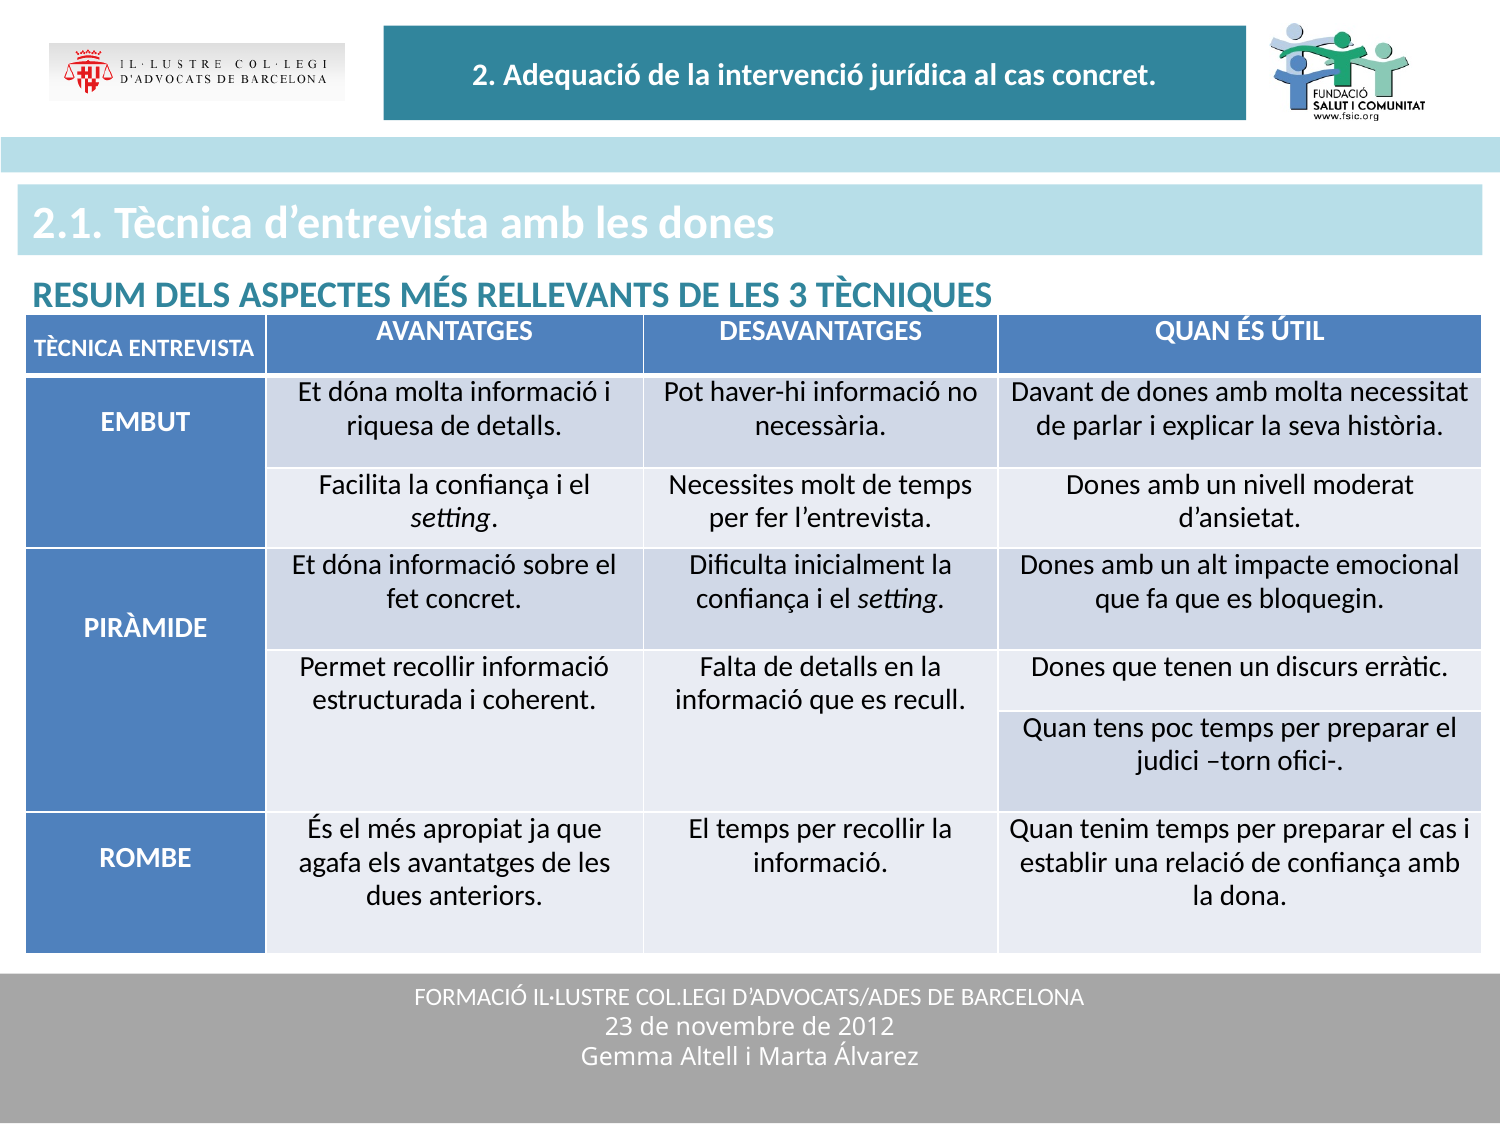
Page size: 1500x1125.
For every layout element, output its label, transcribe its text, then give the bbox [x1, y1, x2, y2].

table_header QUAN ÉS ÚTIL [999, 315, 1481, 373]
table_cell Quan tenim temps per preparar el cas i establir una relació de confiança amb la dona. [999, 813, 1481, 953]
table_cell Davant de dones amb molta necessitat de parlar i explicar la seva història. [999, 378, 1481, 467]
table_cell Dificulta inicialment la confiança i el setting. [644, 549, 997, 649]
table_cell Dones que tenen un discurs erràtic. [999, 651, 1481, 710]
table_cell Dones amb un nivell moderat d’ansietat. [999, 469, 1481, 547]
table_cell Necessites molt de temps per fer l’entrevista. [644, 469, 997, 547]
text_box 2.1. Tècnica d’entrevista amb les dones [17, 184, 1483, 256]
table_cell Et dóna molta informació i riquesa de detalls. [267, 378, 643, 467]
table_cell Facilita la confiança i el setting. [267, 469, 643, 547]
table_cell Et dóna informació sobre el fet concret. [267, 549, 643, 649]
table_cell Pot haver-hi informació no necessària. [644, 378, 997, 467]
table_cell PIRÀMIDE [26, 549, 265, 811]
table_cell El temps per recollir la informació. [644, 813, 997, 953]
picture [48, 43, 346, 101]
text_box 2. Adequació de la intervenció jurídica al cas concret. [383, 25, 1247, 121]
table_header TÈCNICA ENTREVISTA [26, 315, 265, 373]
table_cell EMBUT [26, 378, 265, 547]
table_header DESAVANTATGES [644, 315, 997, 373]
text_box FORMACIÓ IL·LUSTRE COL.LEGI D’ADVOCATS/ADES DE BARCELONA 23 de novembre de 2012 Gemma Altell i Marta Álvarez [0, 973, 1500, 1124]
text_box RESUM DELS ASPECTES MÉS RELLEVANTS DE LES 3 TÈCNIQUES [17, 262, 1483, 322]
table_cell Dones amb un alt impacte emocional que fa que es bloquegin. [999, 549, 1481, 649]
table_cell Quan tens poc temps per preparar el judici –torn ofici-. [999, 712, 1481, 811]
table_header AVANTATGES [267, 315, 643, 373]
table_cell És el més apropiat ja que agafa els avantatges de les dues anteriors. [267, 813, 643, 953]
text_box [0, 137, 1500, 173]
picture [1269, 22, 1425, 121]
table_cell Permet recollir informació estructurada i coherent. [267, 651, 643, 811]
text_box [25, 0, 476, 141]
table_cell Falta de detalls en la informació que es recull. [644, 651, 997, 811]
table_cell ROMBE [26, 813, 265, 953]
